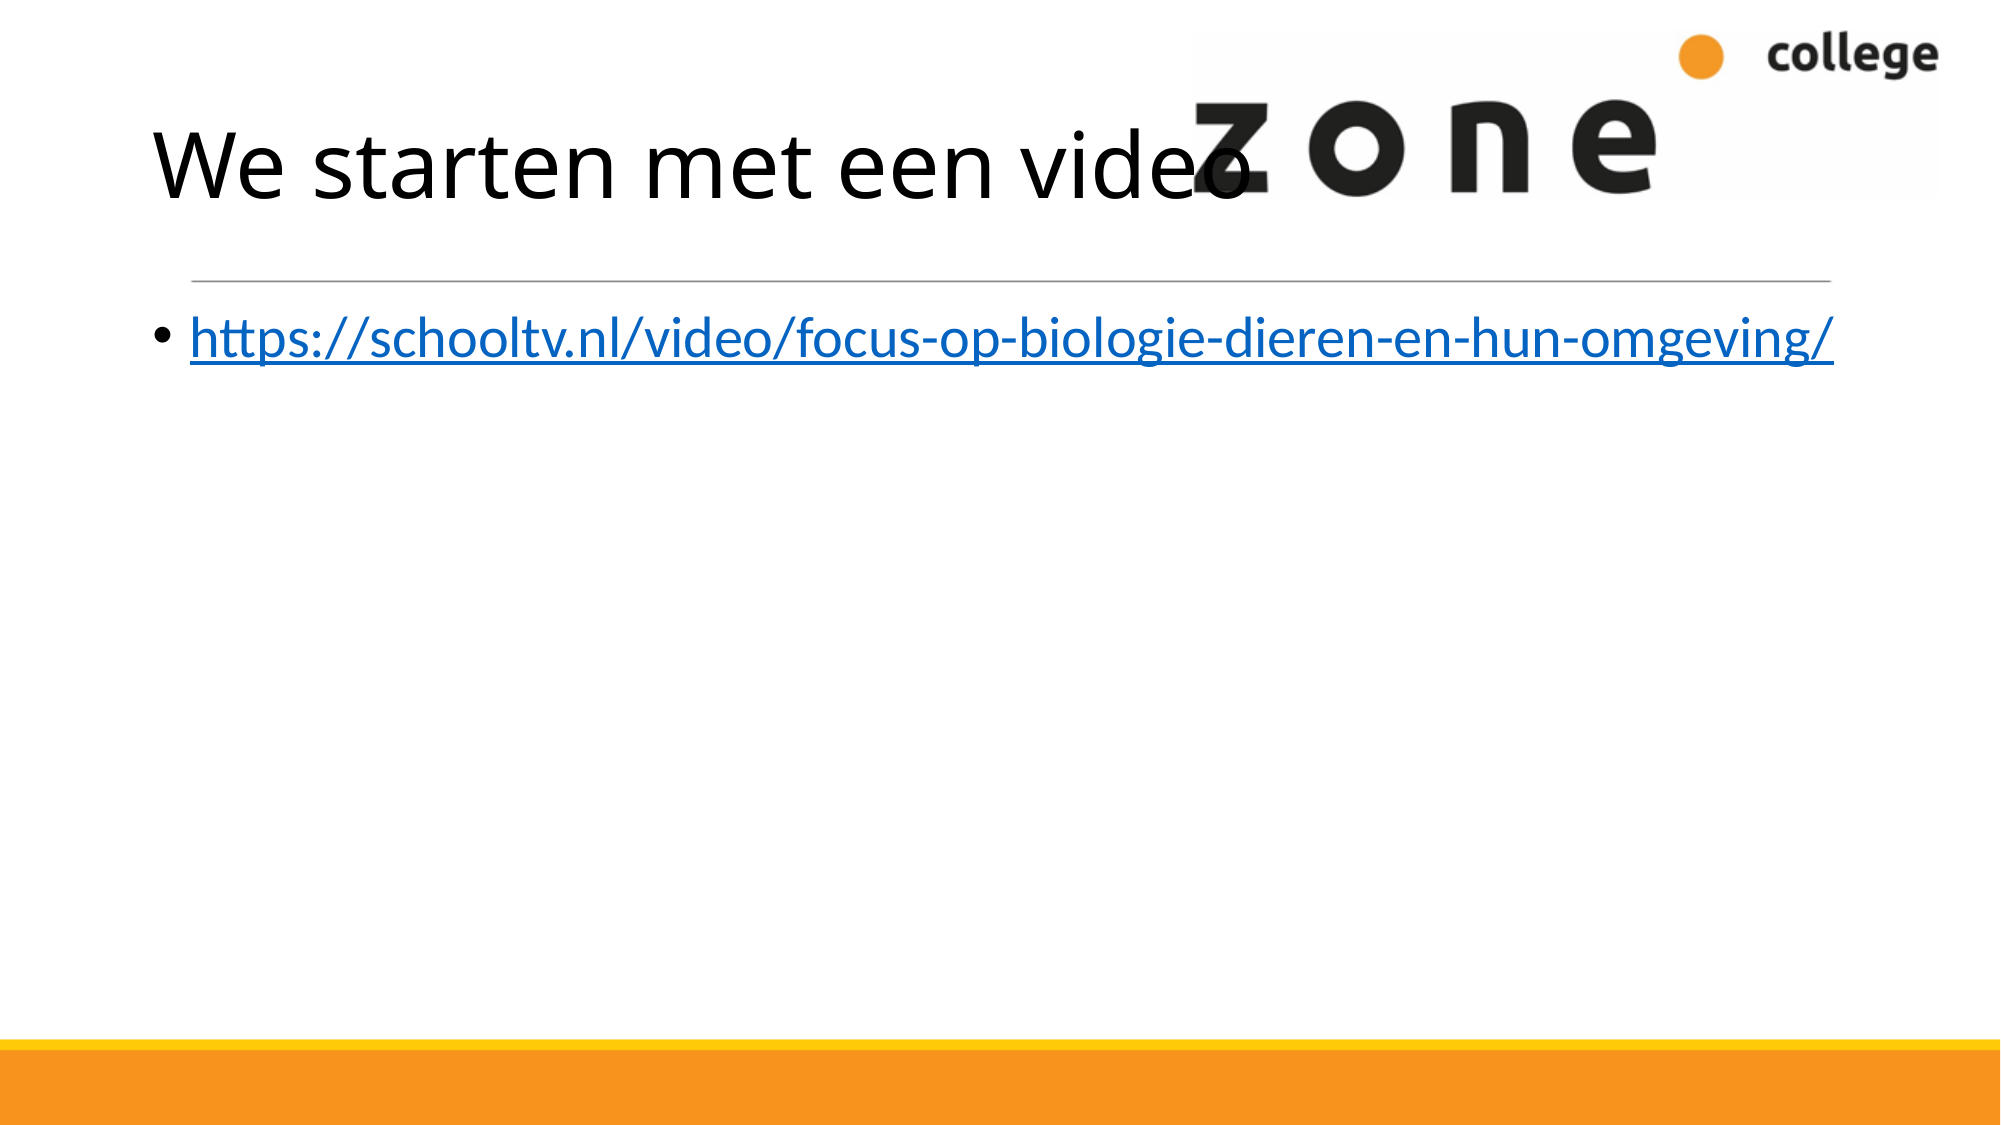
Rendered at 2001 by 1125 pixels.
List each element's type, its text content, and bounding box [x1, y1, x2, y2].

list https://schooltv.nl/video/focus-op-biologie-dieren-en-hun-omgeving/ [137, 299, 1863, 1014]
picture [0, 0, 2001, 1125]
title We starten met een video [137, 59, 1863, 278]
